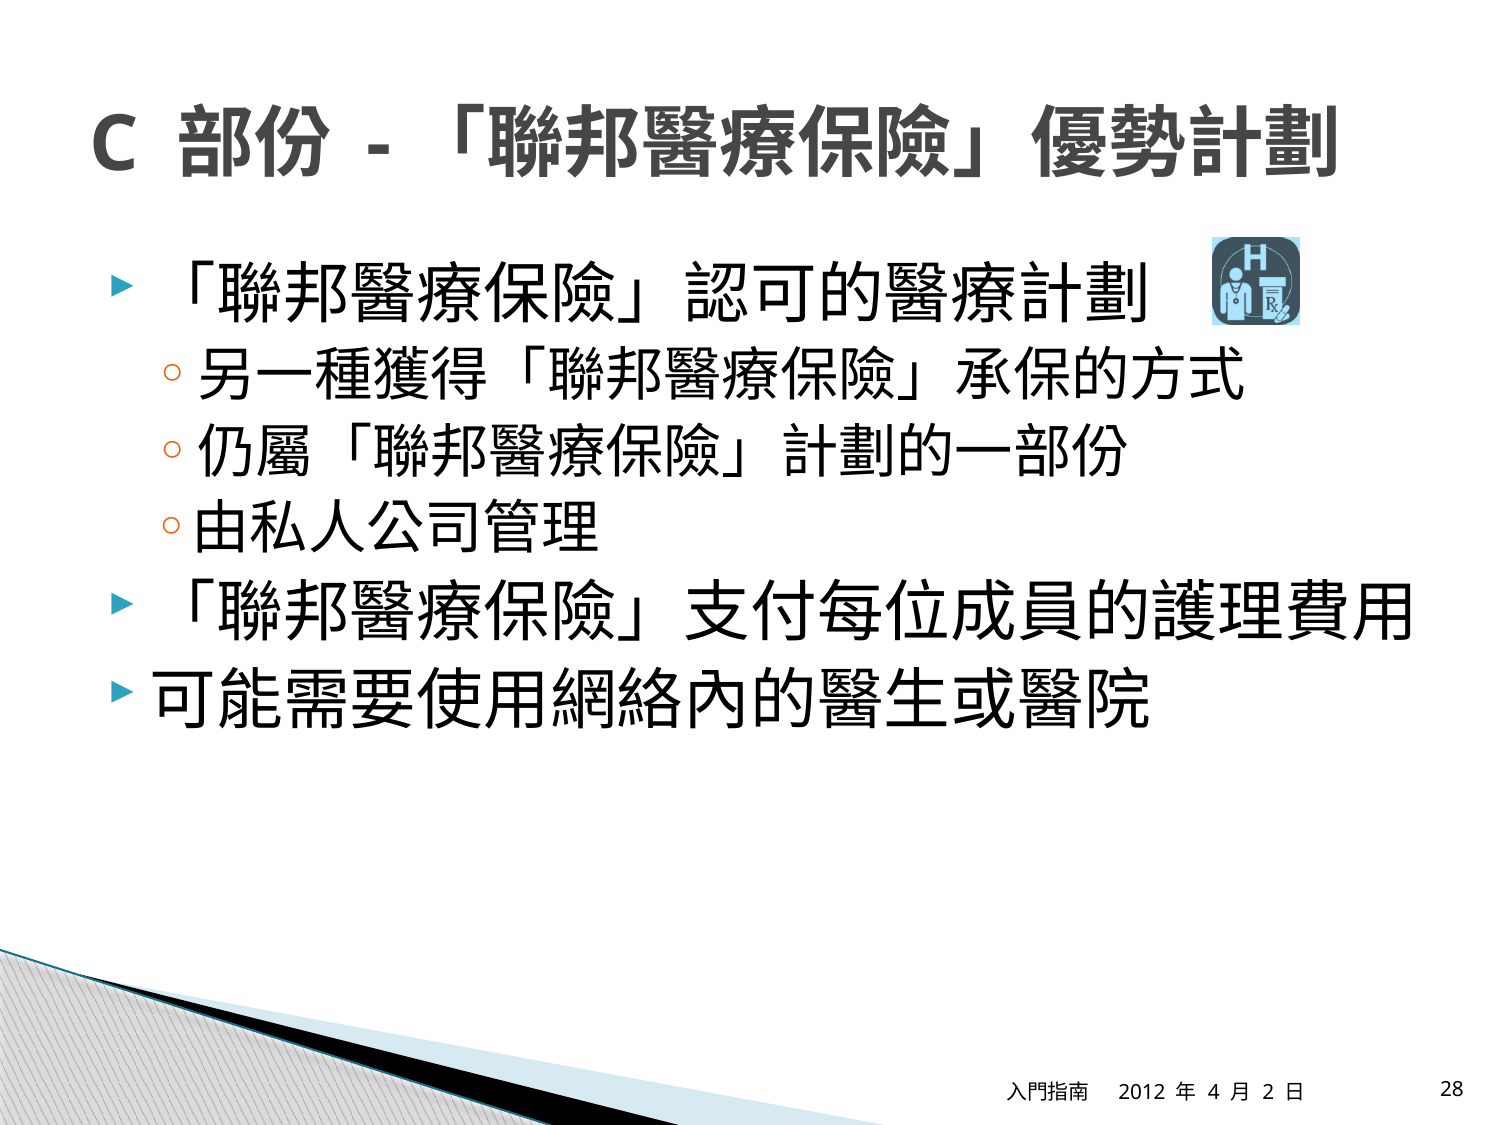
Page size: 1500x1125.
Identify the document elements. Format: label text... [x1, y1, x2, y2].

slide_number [1105, 1051, 1418, 1112]
footer 入門指南 [718, 1051, 1105, 1112]
slide_number 28 [1418, 1051, 1479, 1112]
picture [1212, 237, 1300, 325]
list 「聯邦醫療保險」認可的醫療計劃 另一種獲得「聯邦醫療保險」承保的方式 仍屬「聯邦醫療保險」計劃的一部份 由私人公司管理 「聯邦醫療保險」支付每位成員的護理費用 可能需要使用網絡內的醫生或醫院 [75, 243, 1463, 986]
title C 部份 -「聯邦醫療保險」優勢計劃 [75, 45, 1425, 233]
